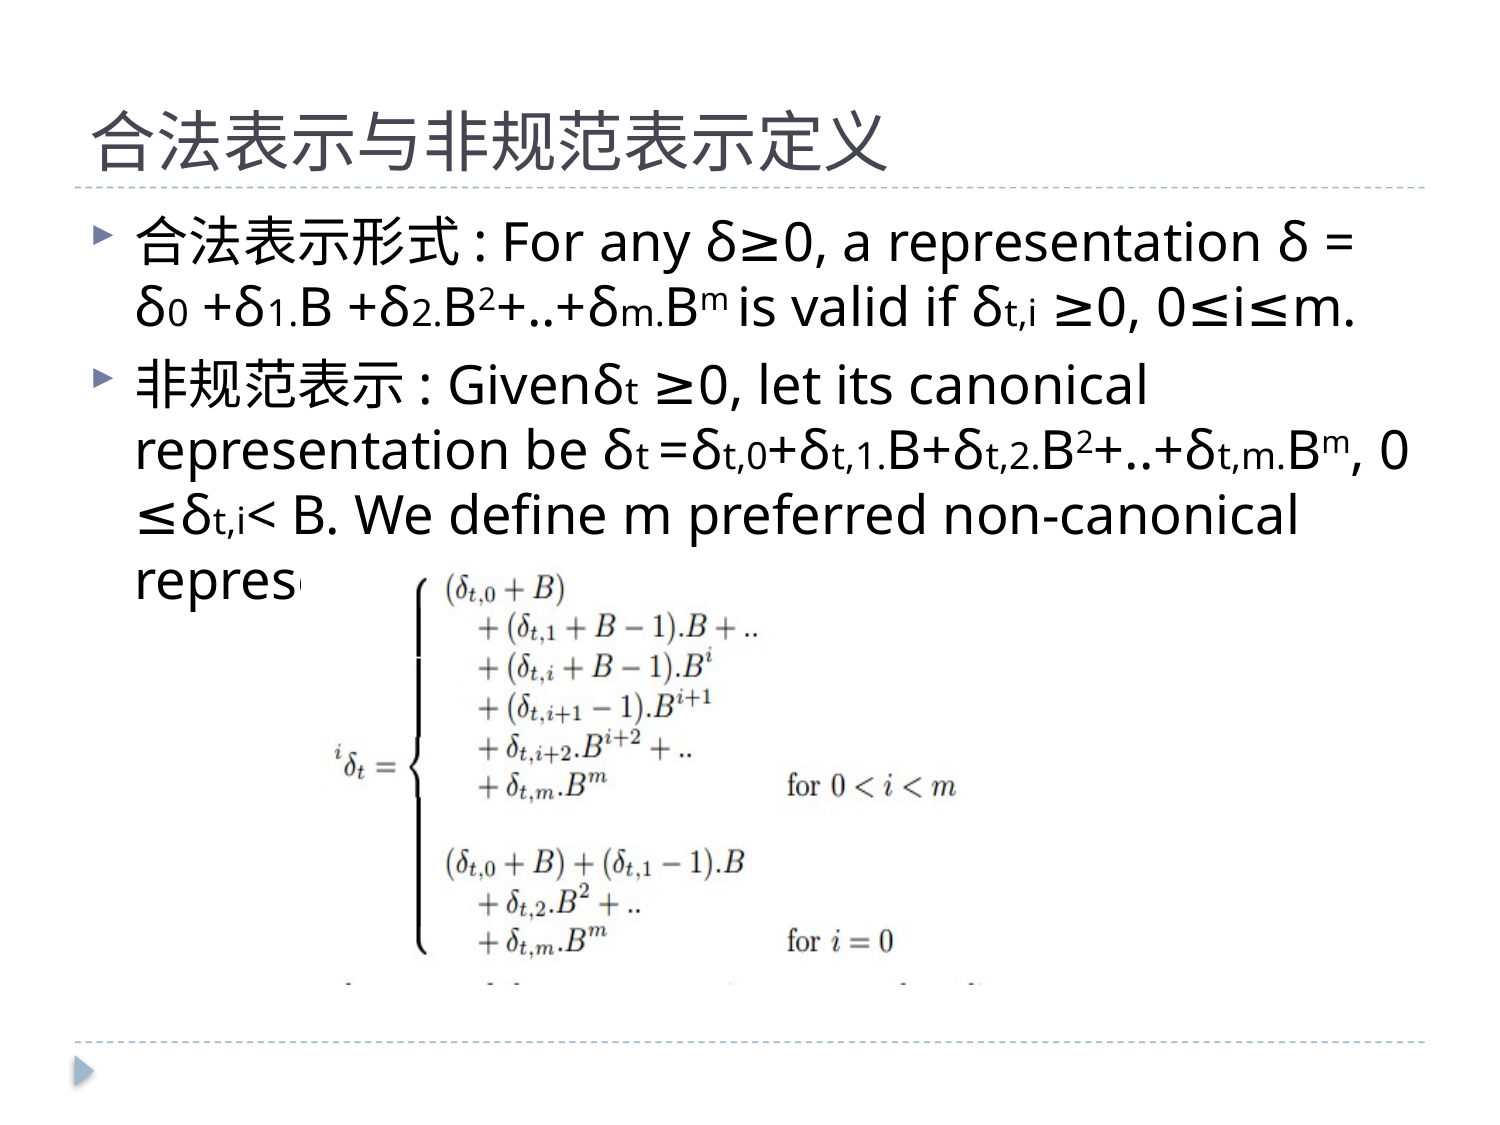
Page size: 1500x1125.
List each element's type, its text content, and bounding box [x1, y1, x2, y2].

title 合法表示与非规范表示定义 [75, 24, 1425, 188]
list 合法表示形式: For any δ≥0, a representation δ = δ0 +δ1.B +δ2.B2+..+δm.Bm is valid if δt,i ≥0, 0≤i≤m. 非规范表示: Givenδt ≥0, let its canonical representation be δt =δt,0+δt,1.B+δt,2.B2+..+δt,m.Bm, 0 ≤δt,i< B. We define m preferred non-canonical representations [75, 200, 1425, 1010]
picture [300, 550, 987, 985]
